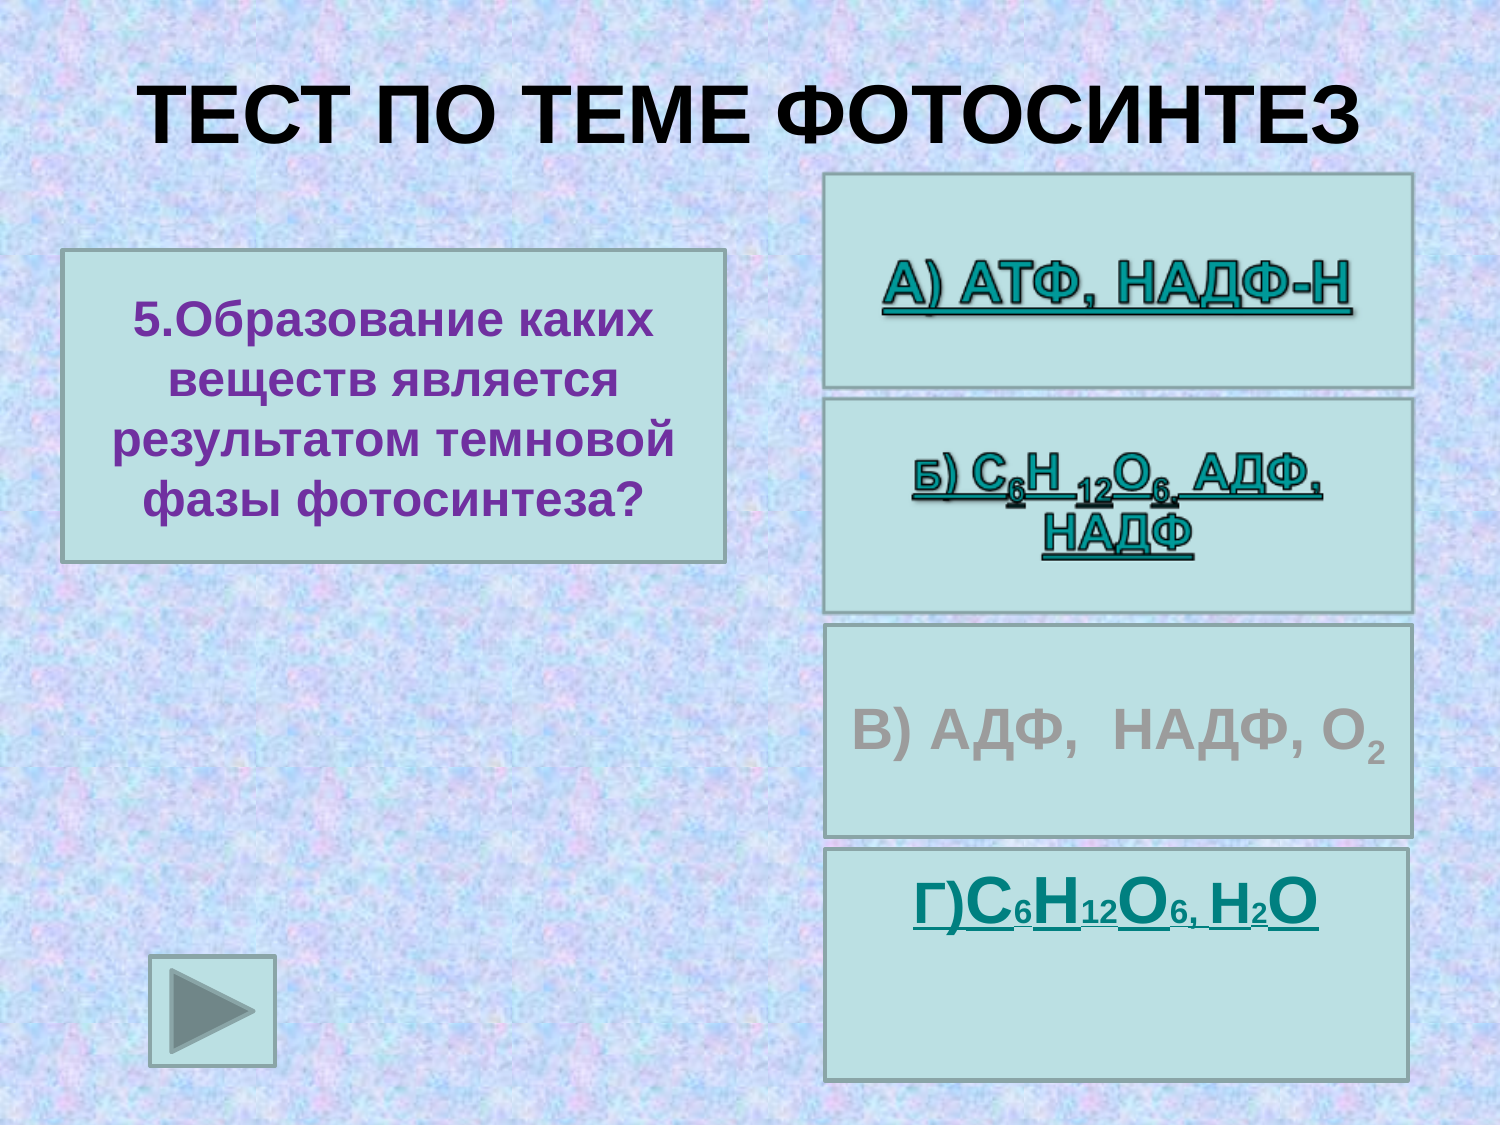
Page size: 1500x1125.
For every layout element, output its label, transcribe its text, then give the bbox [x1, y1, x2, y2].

text_box Г)C6H12O6, H2O [823, 847, 1410, 1083]
title ТЕСТ ПО ТЕМЕ ФОТОСИНТЕЗ [75, 45, 1425, 175]
picture [0, 0, 1500, 1125]
text_box [148, 954, 277, 1068]
text_box 5.Образование каких веществ является результатом темновой фазы фотосинтеза? [60, 248, 727, 564]
text_box В) АДФ, НАДФ, О2 [823, 624, 1414, 839]
slide_number 14 [1074, 1024, 1426, 1103]
